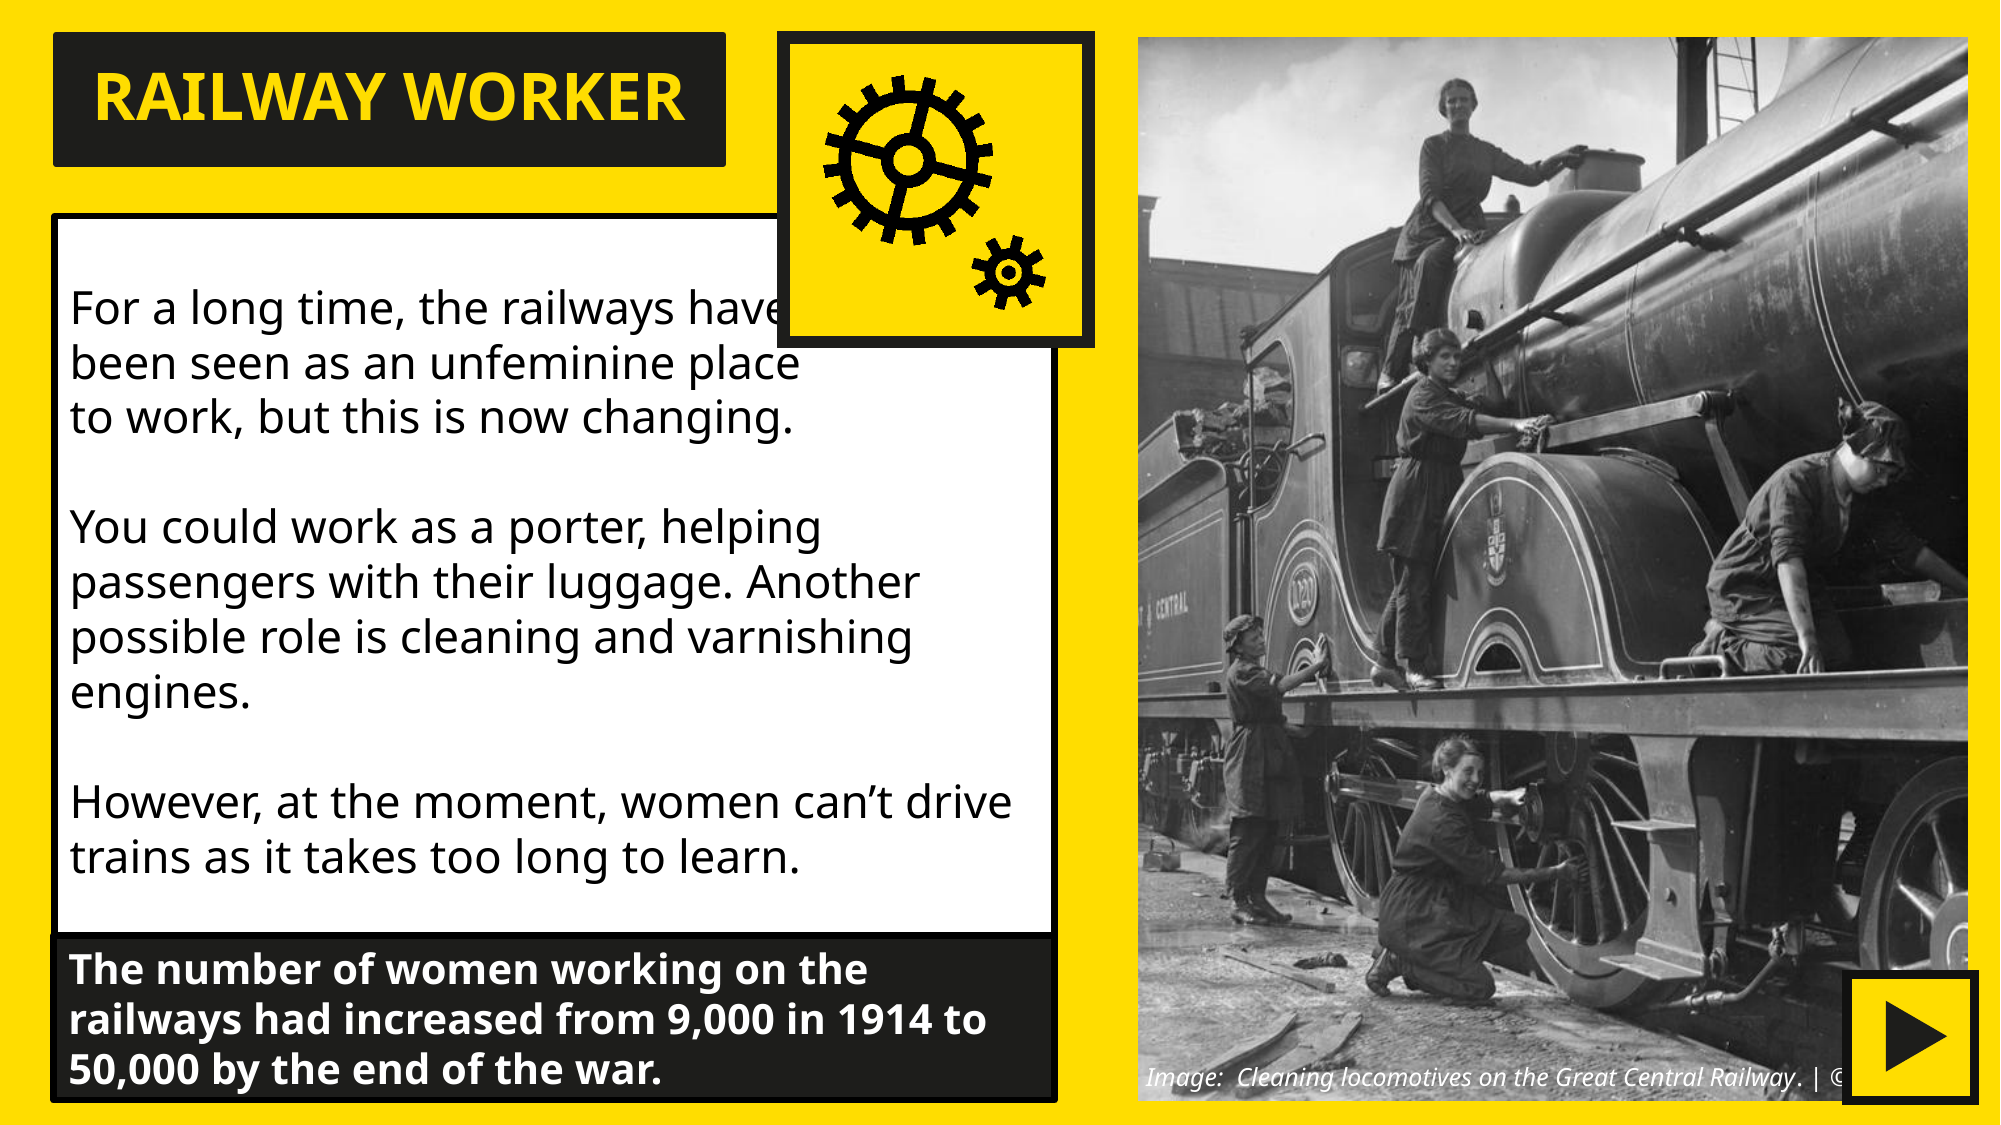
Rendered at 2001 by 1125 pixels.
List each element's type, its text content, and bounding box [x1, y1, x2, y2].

text_box [783, 36, 1089, 343]
title RAILWAY WORKER [56, 75, 724, 164]
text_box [1846, 974, 1975, 1101]
list For a long time, the railways have been seen as an unfeminine place to work, but this is now changing. You could work as a porter, helping passengers with their luggage. Another possible role is cleaning and varnishing engines. However, at the moment, women can’t drive trains as it takes too long to learn. [54, 216, 1055, 935]
text_box The number of women working on the railways had increased from 9,000 in 1914 to 50,000 by the end of the war. [53, 935, 1055, 1101]
text_box [0, 0, 2000, 75]
picture [823, 75, 1046, 310]
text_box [1131, 37, 1988, 1101]
